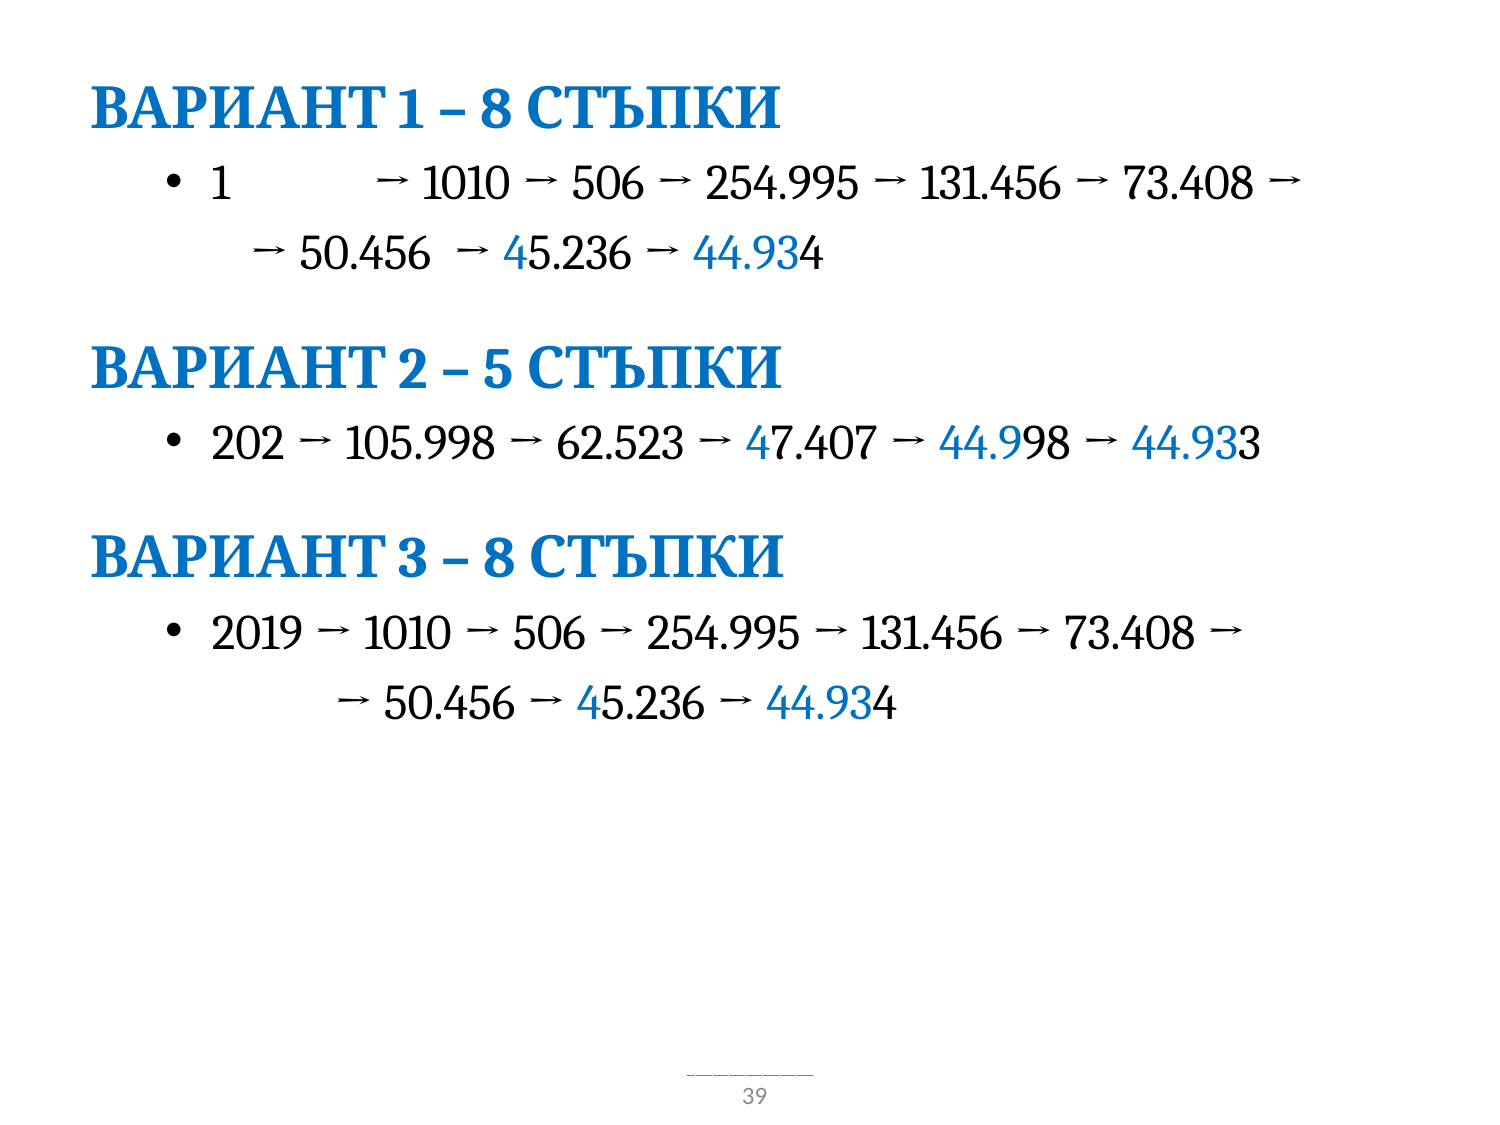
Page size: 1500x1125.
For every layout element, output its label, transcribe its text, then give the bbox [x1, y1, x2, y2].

list Вариант 1 – 8 стъпки 1 → 1010 → 506 → 254.995 → 131.456 → 73.408 → → 50.456 → 45.236 → 44.934 Вариант 2 – 5 стъпки 202 → 105.998 → 62.523 → 47.407 → 44.998 → 44.933 Вариант 3 – 8 стъпки 2019 → 1010 → 506 → 254.995 → 131.456 → 73.408 → → 50.456 → 45.236 → 44.934 [75, 62, 1450, 1063]
slide_number 39 [579, 1065, 930, 1125]
